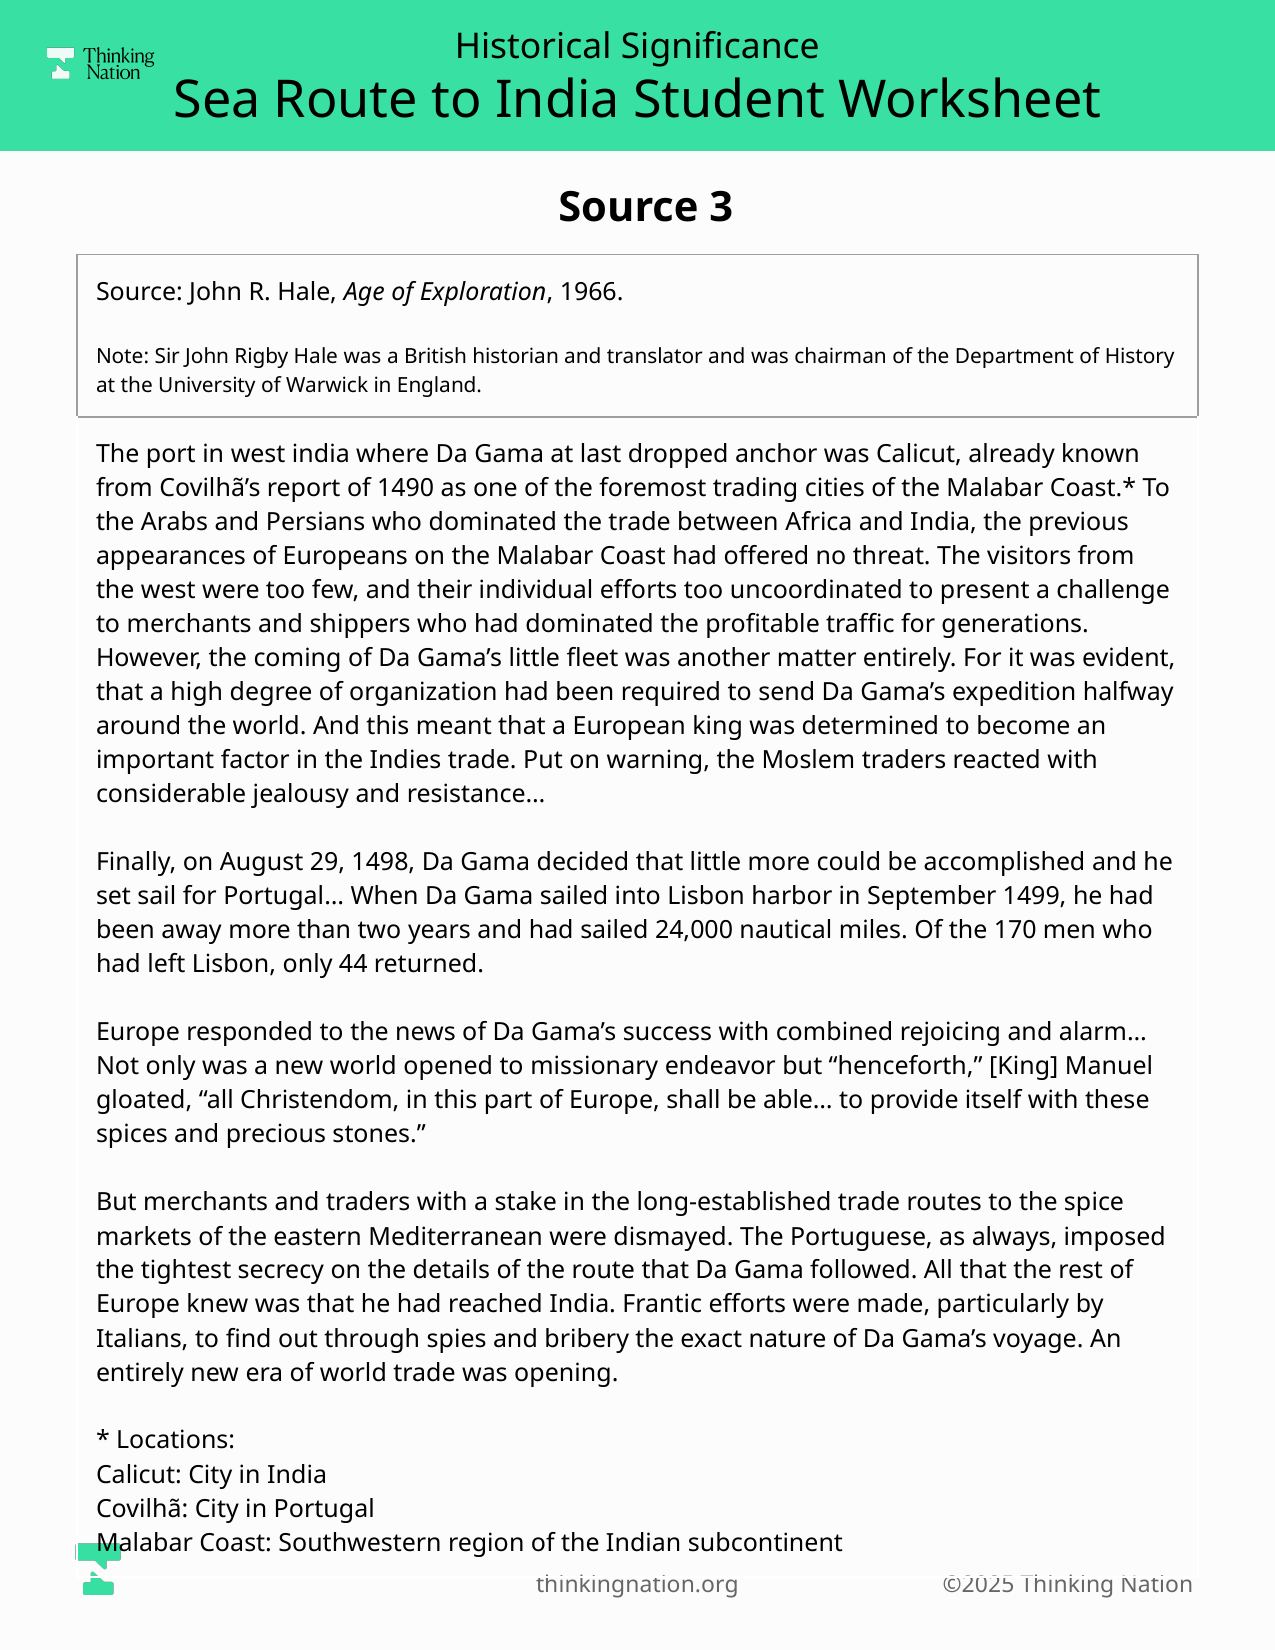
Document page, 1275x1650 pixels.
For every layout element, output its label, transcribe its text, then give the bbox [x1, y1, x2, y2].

text_box Historical Significance Sea Route to India Student Worksheet [0, 0, 1275, 151]
text_box thinkingnation.org [486, 1578, 789, 1605]
picture [35, 37, 158, 89]
text_box ©2025 Thinking Nation [907, 1553, 1210, 1605]
table_header Source: John R. Hale, Age of Exploration, 1966. Note: Sir John Rigby Hale was a British historian and translator and was chairman of the Department of History at the University of Warwick in England. [78, 255, 1197, 416]
picture [62, 1533, 134, 1605]
table_cell The port in west india where Da Gama at last dropped anchor was Calicut, already known from Covilhã’s report of 1490 as one of the foremost trading cities of the Malabar Coast.* To the Arabs and Persians who dominated the trade between Africa and India, the previous appearances of Europeans on the Malabar Coast had offered no threat. The visitors from the west were too few, and their individual efforts too uncoordinated to present a challenge to merchants and shippers who had dominated the profitable traffic for generations. However, the coming of Da Gama’s little fleet was another matter entirely. For it was evident, that a high degree of organization had been required to send Da Gama’s expedition halfway around the world. And this meant that a European king was determined to become an important factor in the Indies trade. Put on warning, the Moslem traders reacted with considerable jealousy and resistance… Finally, on August 29, 1498, Da Gama decided that little more could be accomplished and he set sail for Portugal… When Da Gama sailed into Lisbon harbor in September 1499, he had been away more than two years and had sailed 24,000 nautical miles. Of the 170 men who had left Lisbon, only 44 returned. Europe responded to the news of Da Gama’s success with combined rejoicing and alarm… Not only was a new world opened to missionary endeavor but “henceforth,” [King] Manuel gloated, “all Christendom, in this part of Europe, shall be able… to provide itself with these spices and precious stones.” But merchants and traders with a stake in the long-established trade routes to the spice markets of the eastern Mediterranean were dismayed. The Portuguese, as always, imposed the tightest secrecy on the details of the route that Da Gama followed. All that the rest of Europe knew was that he had reached India. Frantic efforts were made, particularly by Italians, to find out through spies and bribery the exact nature of Da Gama’s voyage. An entirely new era of world trade was opening. * Locations: Calicut: City in India Covilhã: City in Portugal Malabar Coast: Southwestern region of the Indian subcontinent [78, 418, 1197, 1576]
text_box Source 3 [527, 165, 765, 237]
